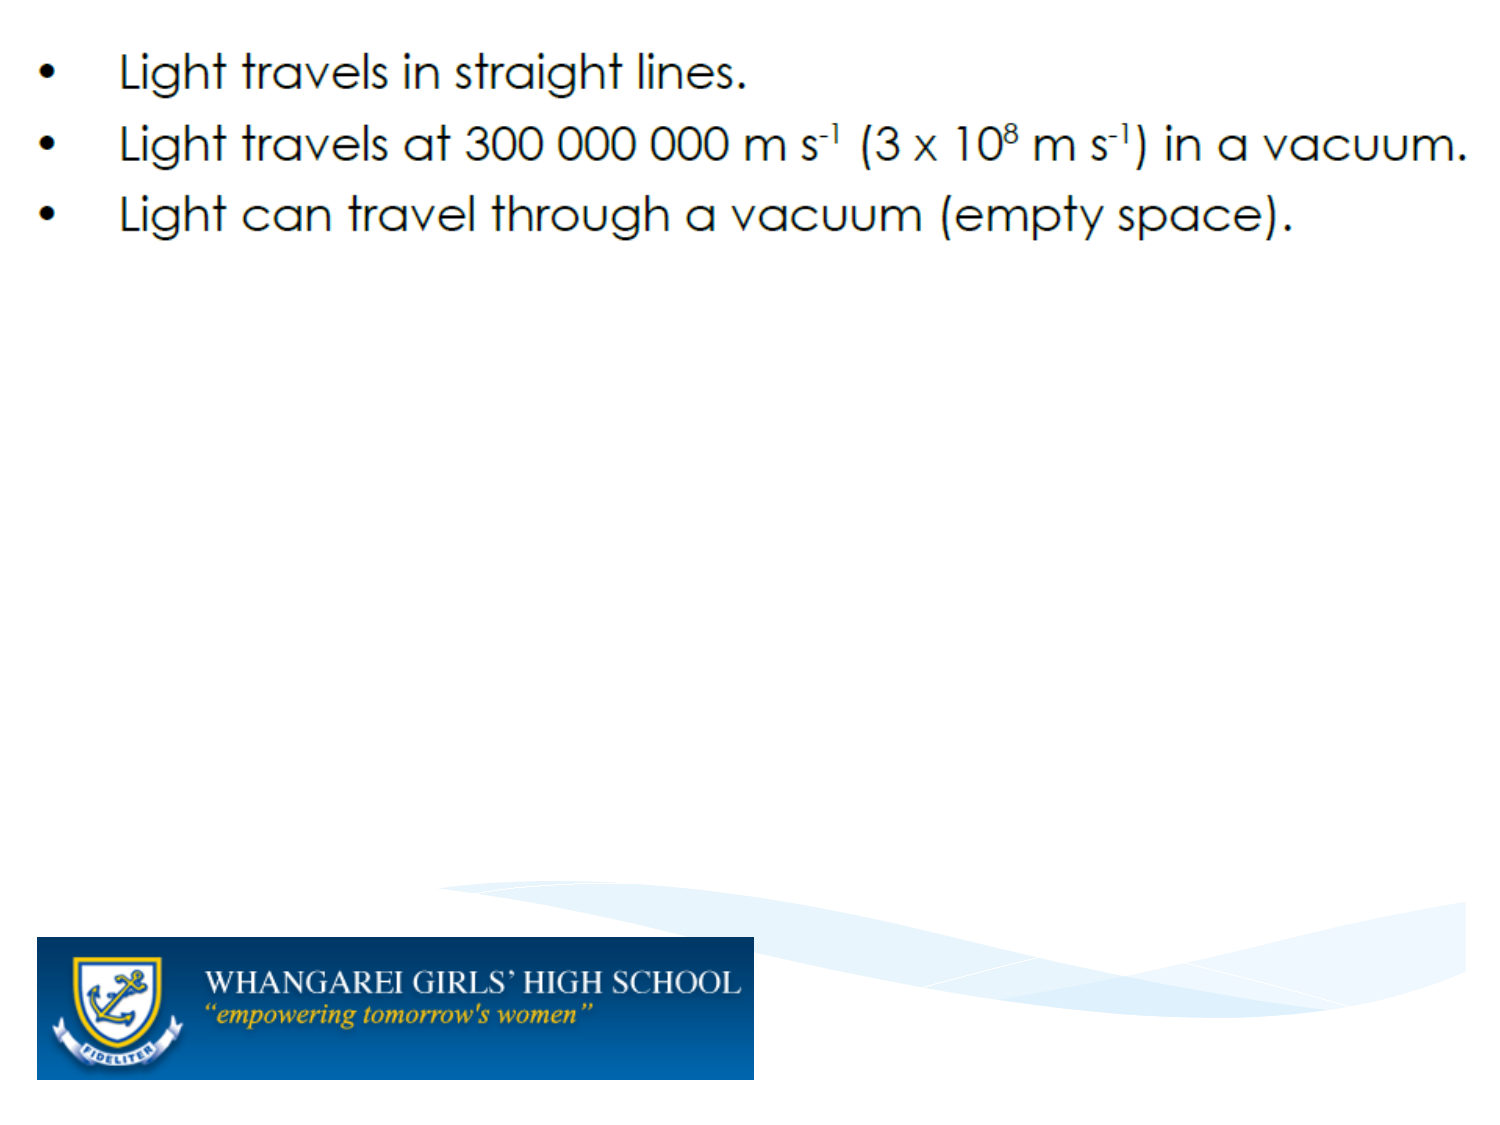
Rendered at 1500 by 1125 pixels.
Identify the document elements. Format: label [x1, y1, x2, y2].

picture [37, 937, 754, 1080]
picture [32, 37, 1471, 263]
